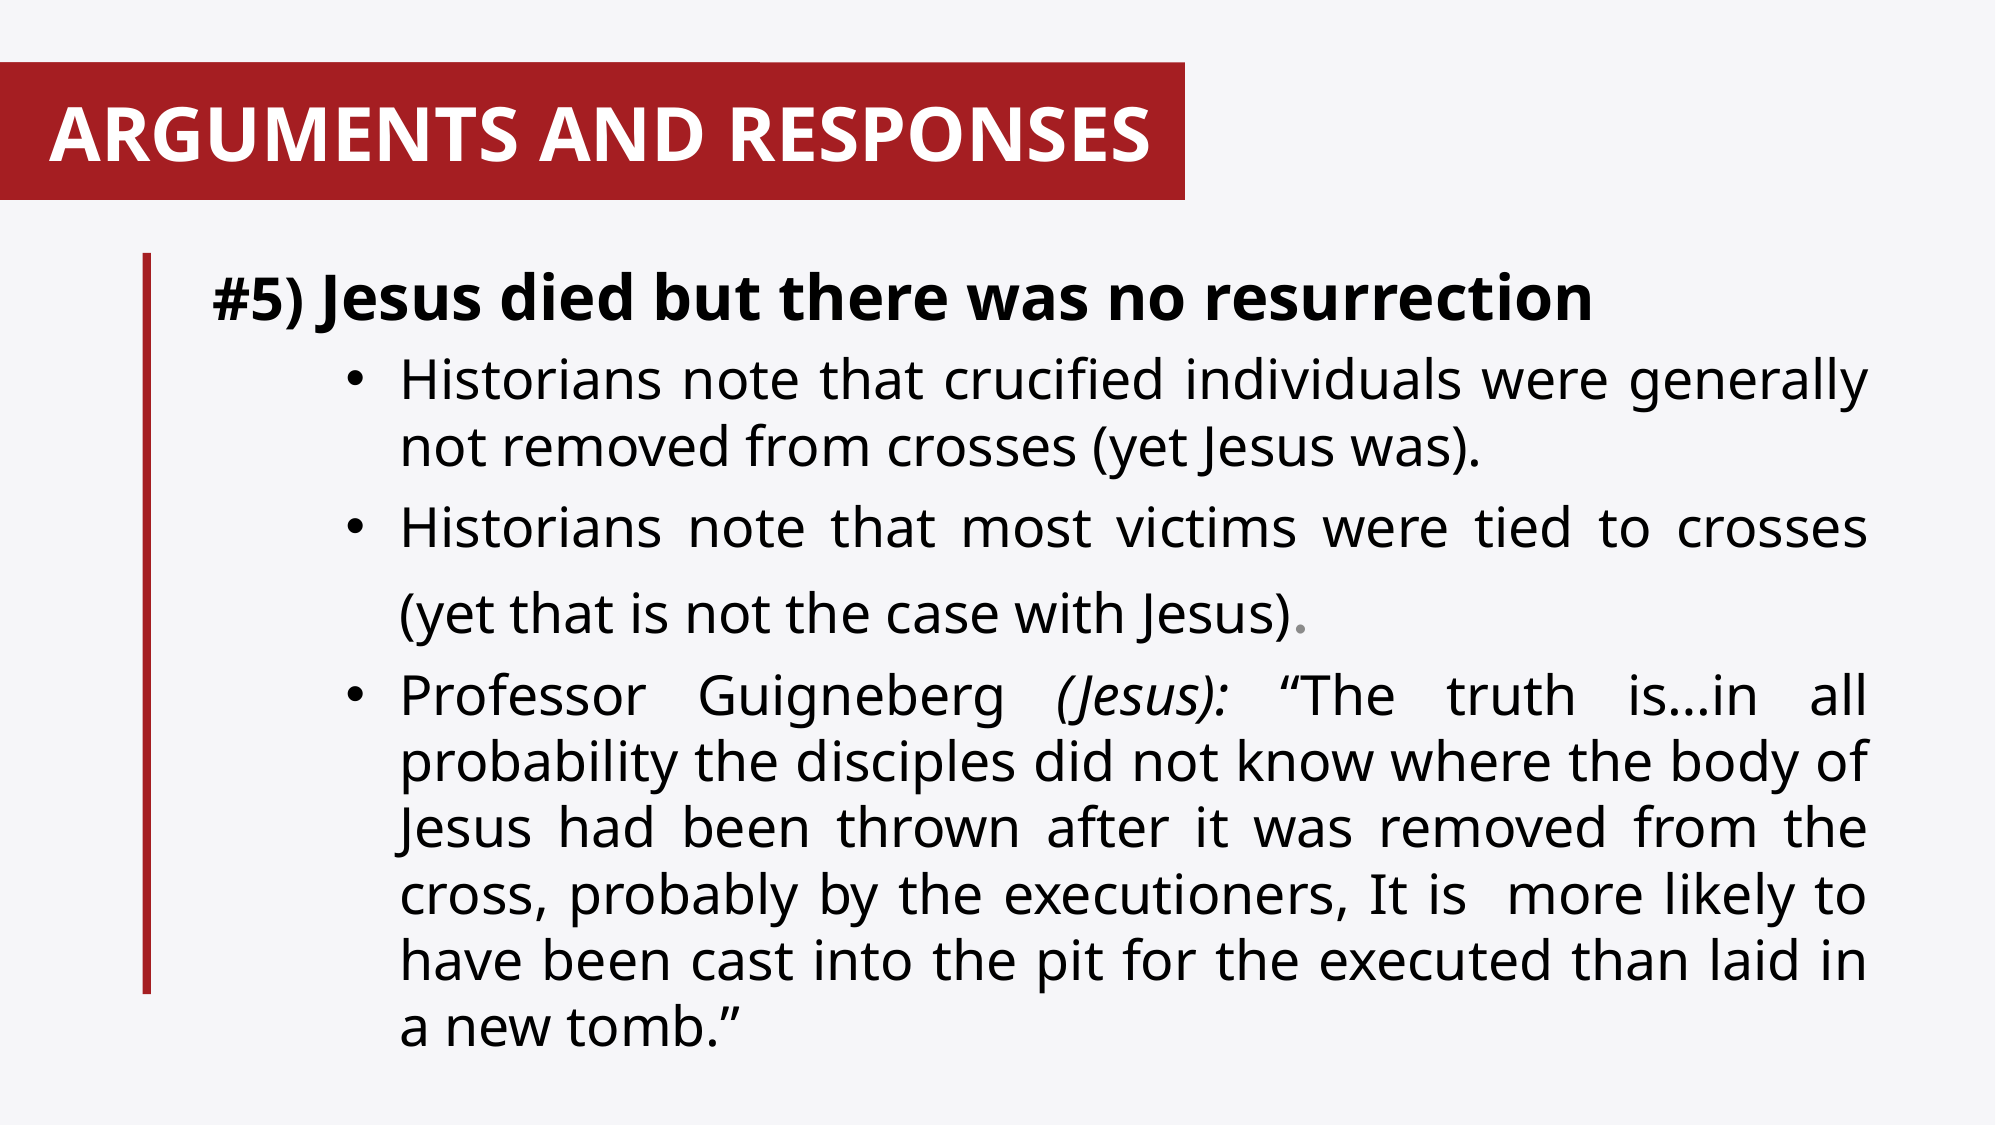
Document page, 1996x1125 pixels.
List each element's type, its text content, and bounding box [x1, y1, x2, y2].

text_box ARGUMENTS AND RESPONSES [0, 62, 1185, 200]
subtitle #5) Jesus died but there was no resurrection Historians note that crucified individuals were generally not removed from crosses (yet Jesus was). Historians note that most victims were tied to crosses (yet that is not the case with Jesus). Professor Guigneberg (Jesus): “The truth is…in all probability the disciples did not know where the body of Jesus had been thrown after it was removed from the cross, probably by the executioners, It is more likely to have been cast into the pit for the executed than laid in a new tomb.” [197, 249, 1885, 1125]
